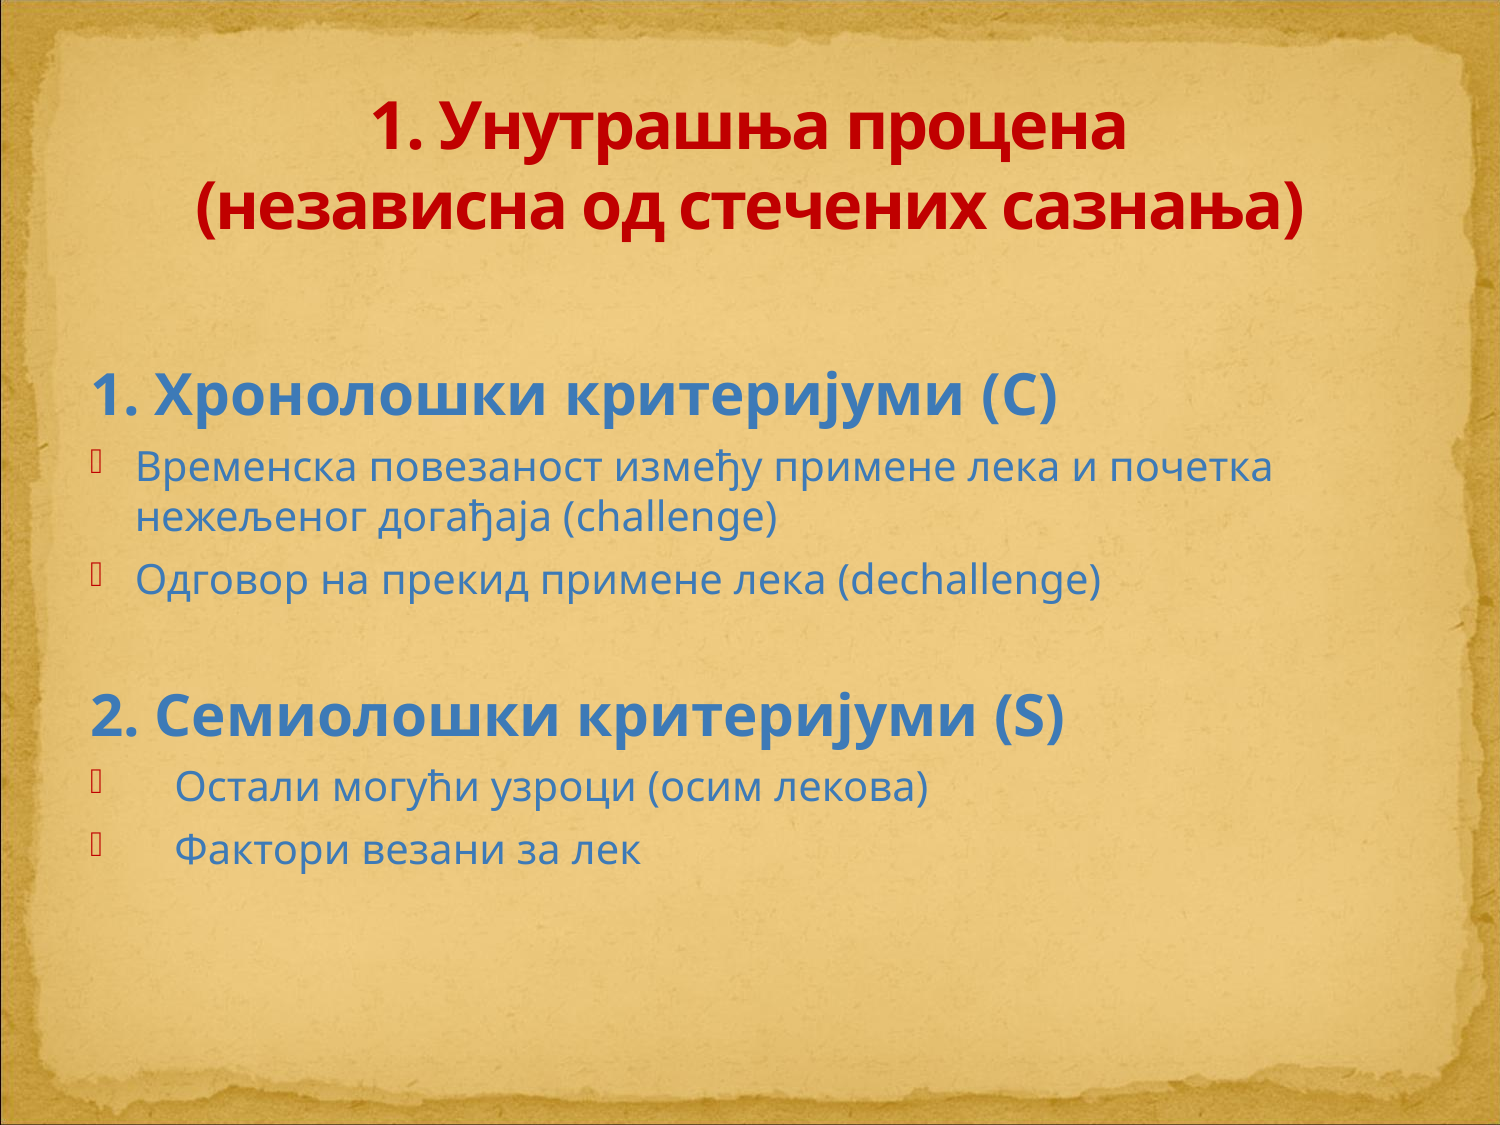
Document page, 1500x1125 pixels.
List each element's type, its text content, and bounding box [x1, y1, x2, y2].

picture [0, 0, 1500, 1125]
list 1. Хронолошки критеријуми (C) Временска повезаност између примене лека и почетка нежељеног догађаја (challenge) Одговор на прекид примене лека (dechallеnge) 2. Семиолошки критеријуми (S) Остали могући узроци (осим лекова) Фактори везани за лек [74, 349, 1438, 1125]
title 1. Унутрашња процена (независна од стечених сазнања) [74, 74, 1425, 250]
